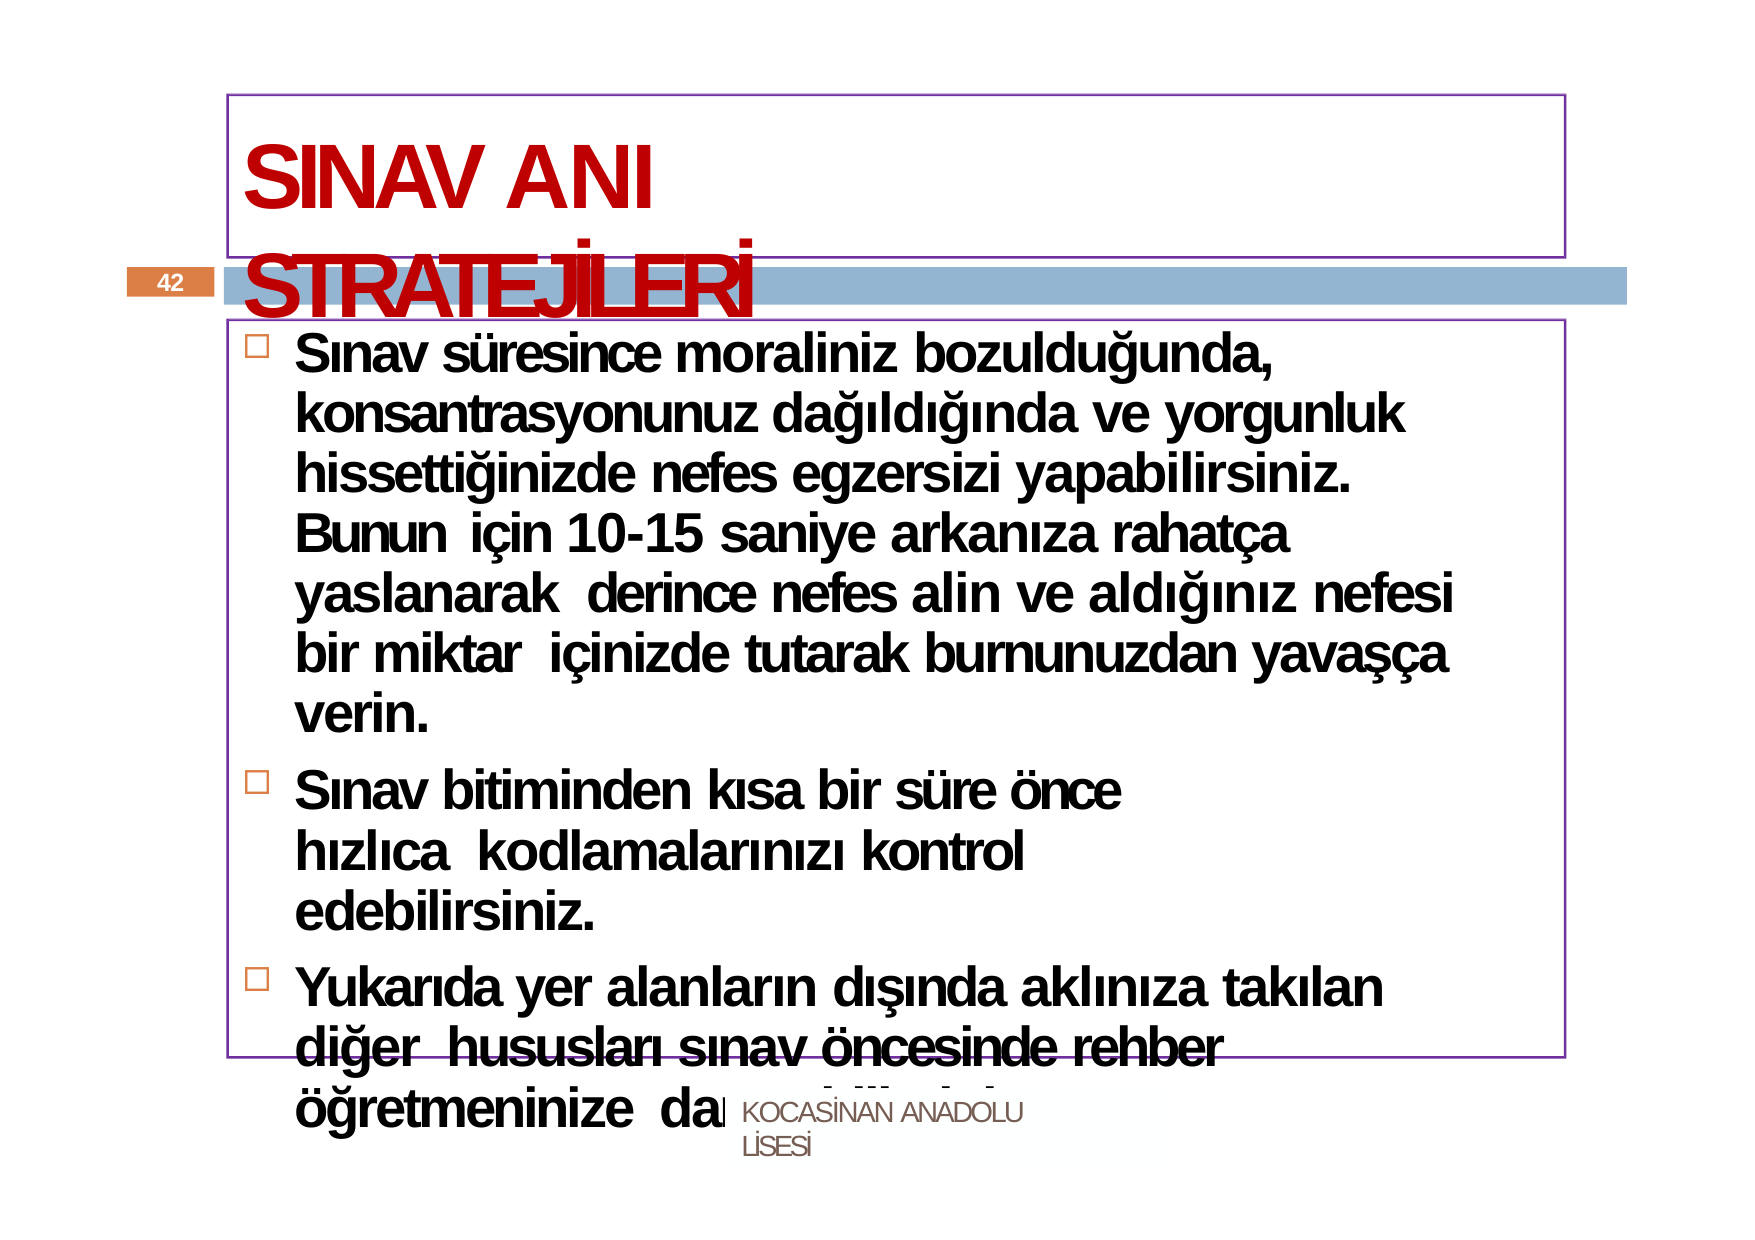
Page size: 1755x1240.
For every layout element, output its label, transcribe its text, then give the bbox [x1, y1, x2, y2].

text_box 42 [126, 267, 215, 297]
text_box KOCASİNAN ANADOLU LİSESİ [739, 1093, 1104, 1162]
title SINAV ANI STRATEJİLERİ [240, 114, 1199, 337]
text_box Sınav süresince moraliniz bozulduğunda, konsantrasyonunuz dağıldığında ve yorgunluk hissettiğinizde nefes egzersizi yapabilirsiniz. Bunun için 10-15 saniye arkanıza rahatça yaslanarak derince nefes alin ve aldığınız nefesi bir miktar içinizde tutarak burnunuzdan yavaşça verin. Sınav bitiminden kısa bir süre önce hızlıca kodlamalarınızı kontrol edebilirsiniz. Yukarıda yer alanların dışında aklınıza takılan diğer hususları sınav öncesinde rehber öğretmeninize danışabilirsiniz. [240, 314, 1523, 1139]
text_box [722, 1085, 1169, 1169]
text_box [226, 318, 240, 1059]
text_box [1523, 318, 1567, 1059]
text_box [226, 93, 1567, 259]
